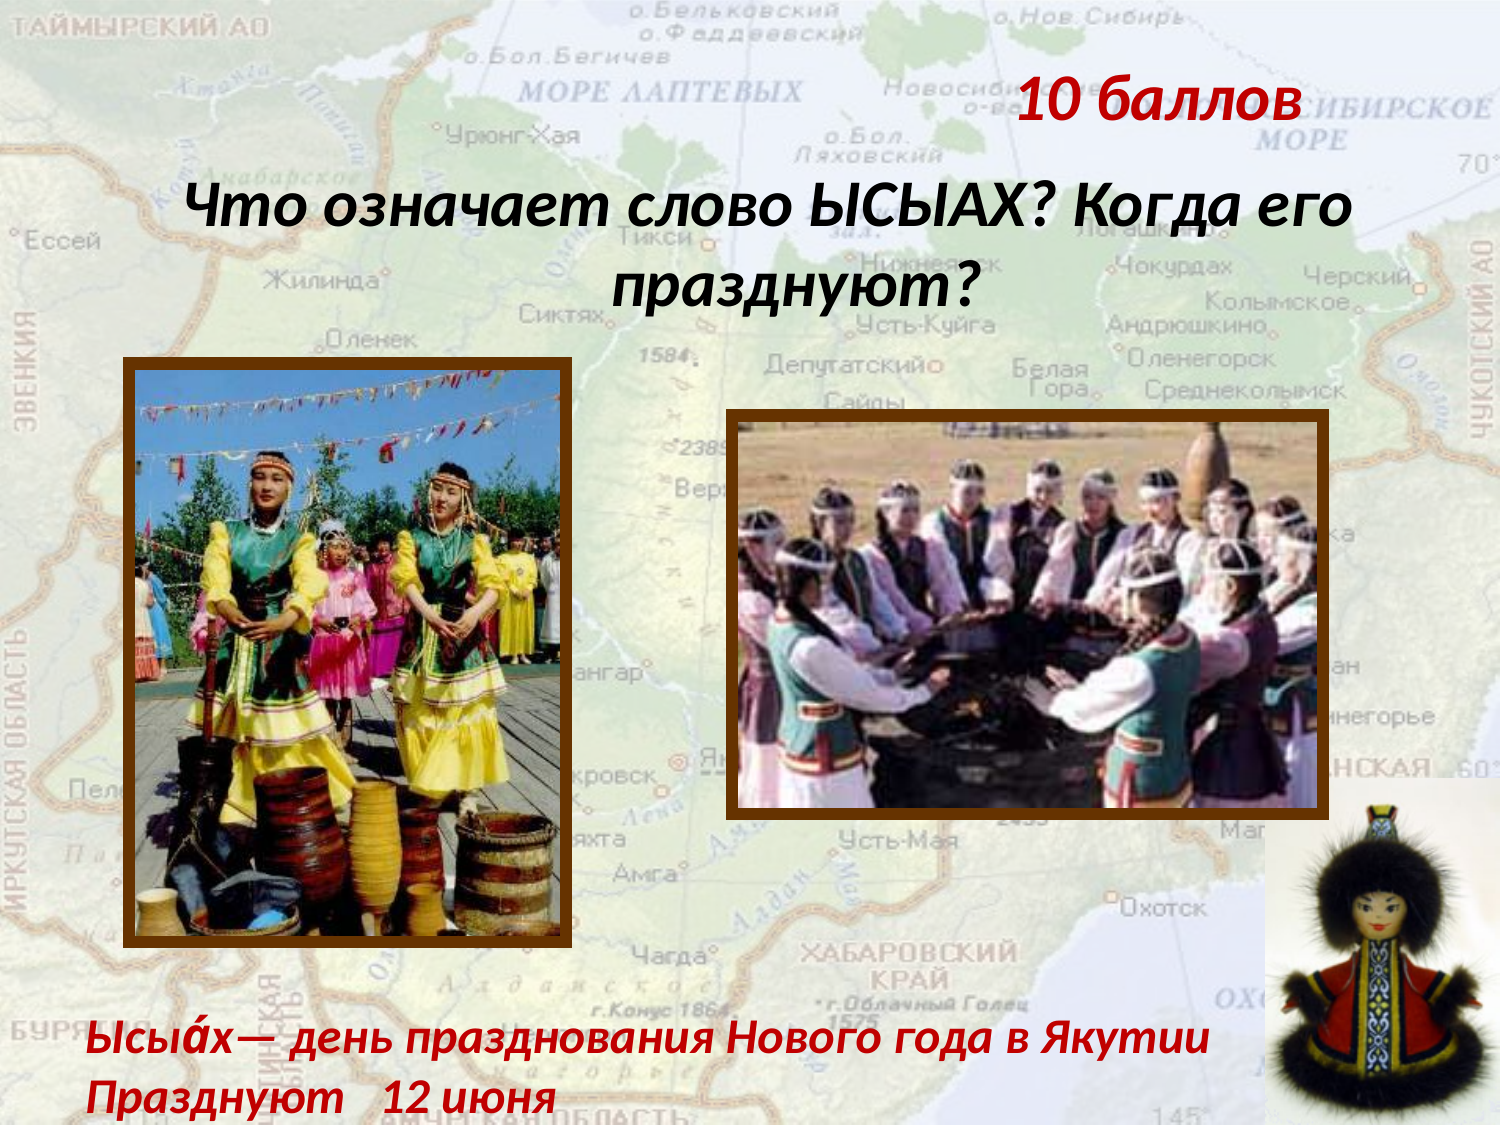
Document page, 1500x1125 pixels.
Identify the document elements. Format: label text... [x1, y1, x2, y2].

list Что означает слово ЫСЫАХ? Когда его празднуют? [93, 152, 1444, 336]
text_box [128, 363, 566, 942]
text_box Ысыа́х— день празднования Нового года в Якутии Празднуют 12 июня [70, 996, 1254, 1125]
picture [737, 421, 1500, 1125]
text_box 10 баллов [997, 46, 1320, 142]
